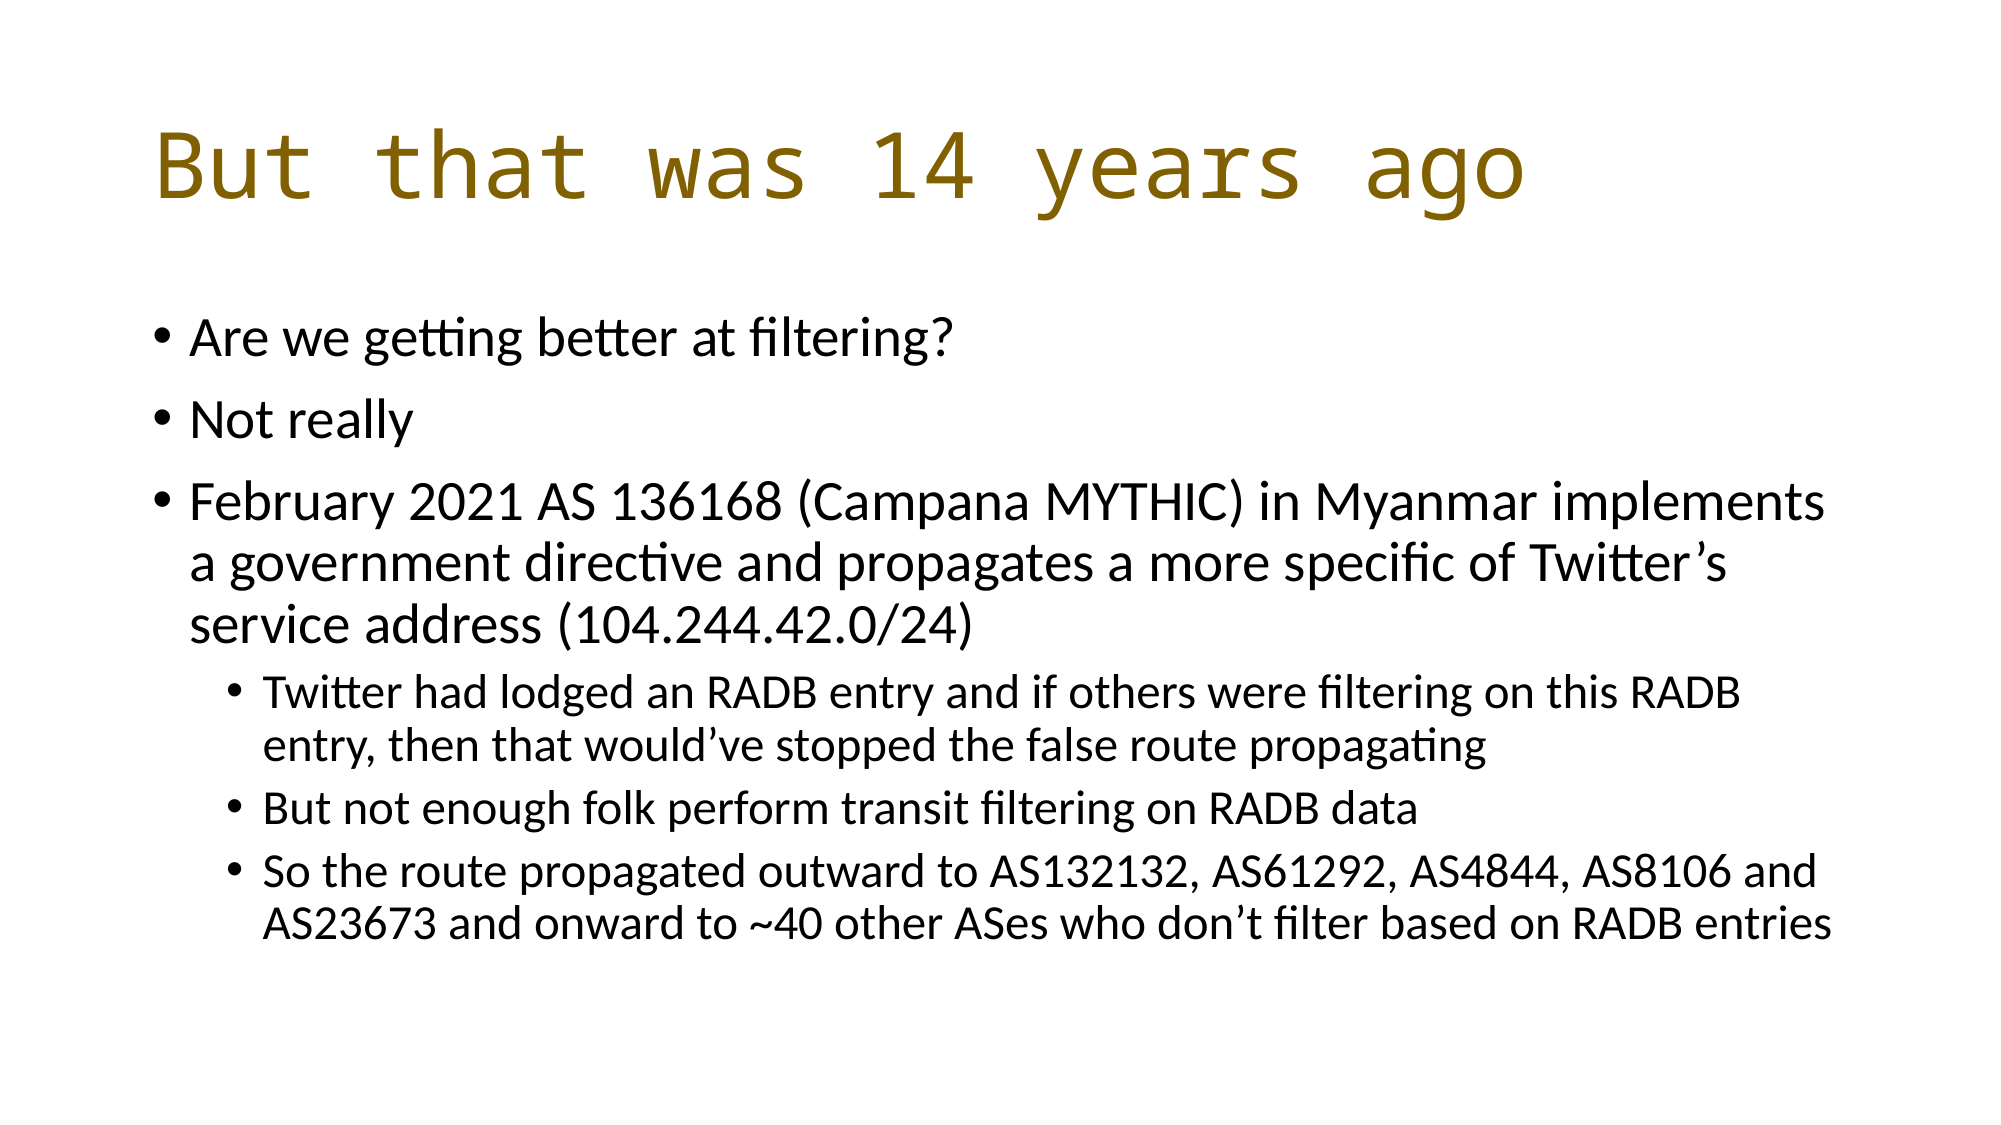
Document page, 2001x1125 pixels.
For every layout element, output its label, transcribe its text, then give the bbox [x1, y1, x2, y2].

list Are we getting better at filtering? Not really February 2021 AS 136168 (Campana MYTHIC) in Myanmar implements a government directive and propagates a more specific of Twitter’s service address (104.244.42.0/24) Twitter had lodged an RADB entry and if others were filtering on this RADB entry, then that would’ve stopped the false route propagating But not enough folk perform transit filtering on RADB data So the route propagated outward to AS132132, AS61292, AS4844, AS8106 and AS23673 and onward to ~40 other ASes who don’t filter based on RADB entries [137, 299, 1863, 1014]
title But that was 14 years ago [137, 59, 1863, 278]
